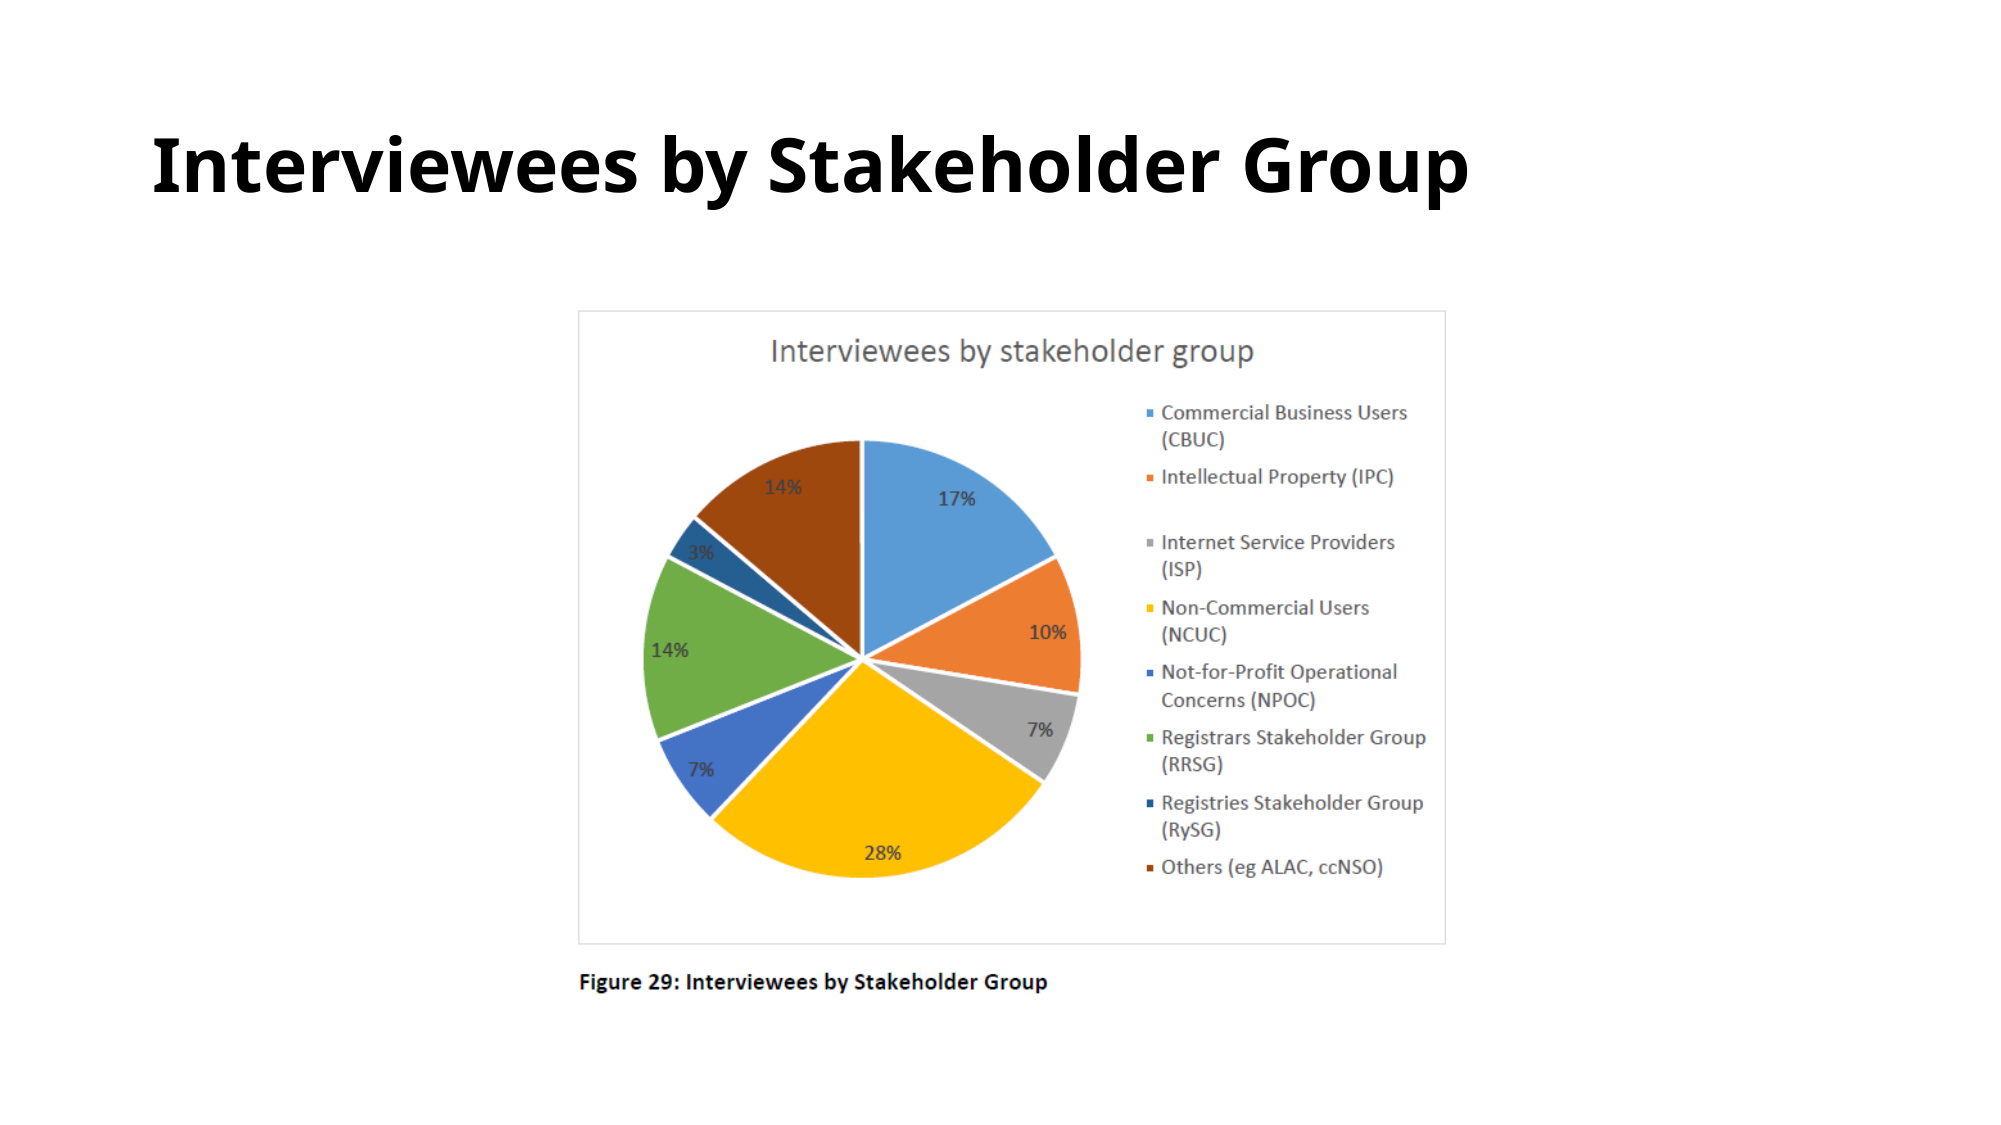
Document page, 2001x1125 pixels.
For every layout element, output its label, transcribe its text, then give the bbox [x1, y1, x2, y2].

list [482, 299, 1517, 1014]
title Interviewees by Stakeholder Group [137, 59, 1863, 278]
